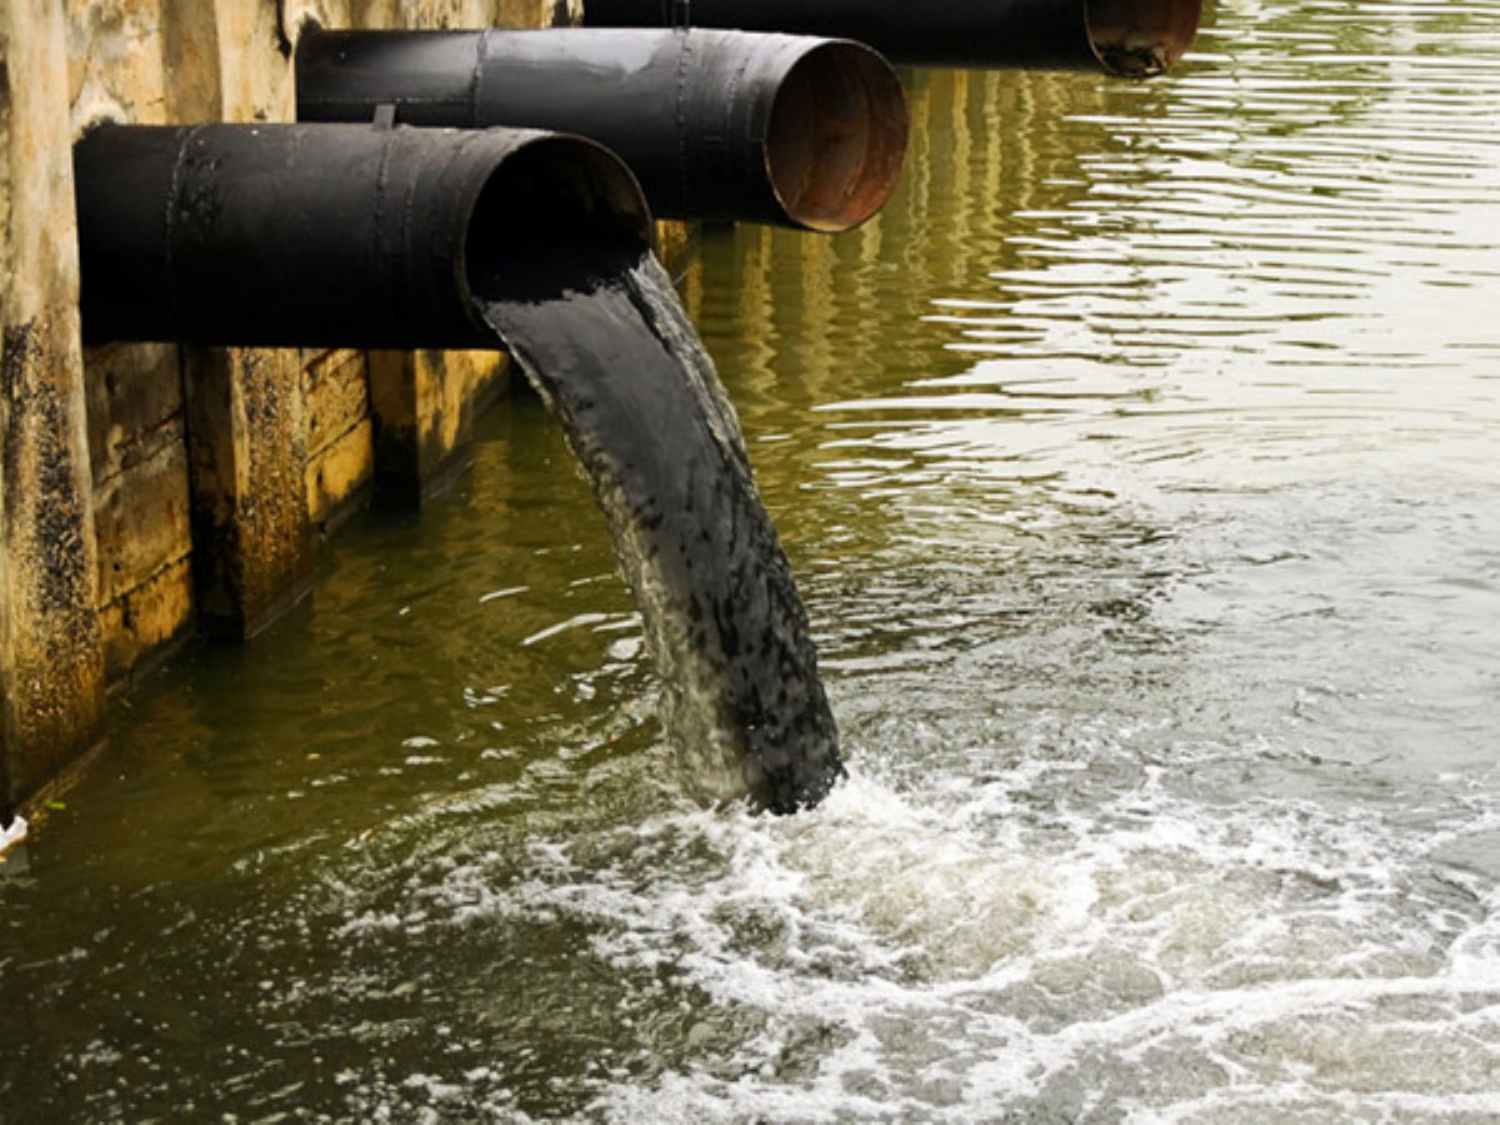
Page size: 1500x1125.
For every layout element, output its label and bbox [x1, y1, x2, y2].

list [0, 0, 1500, 1125]
